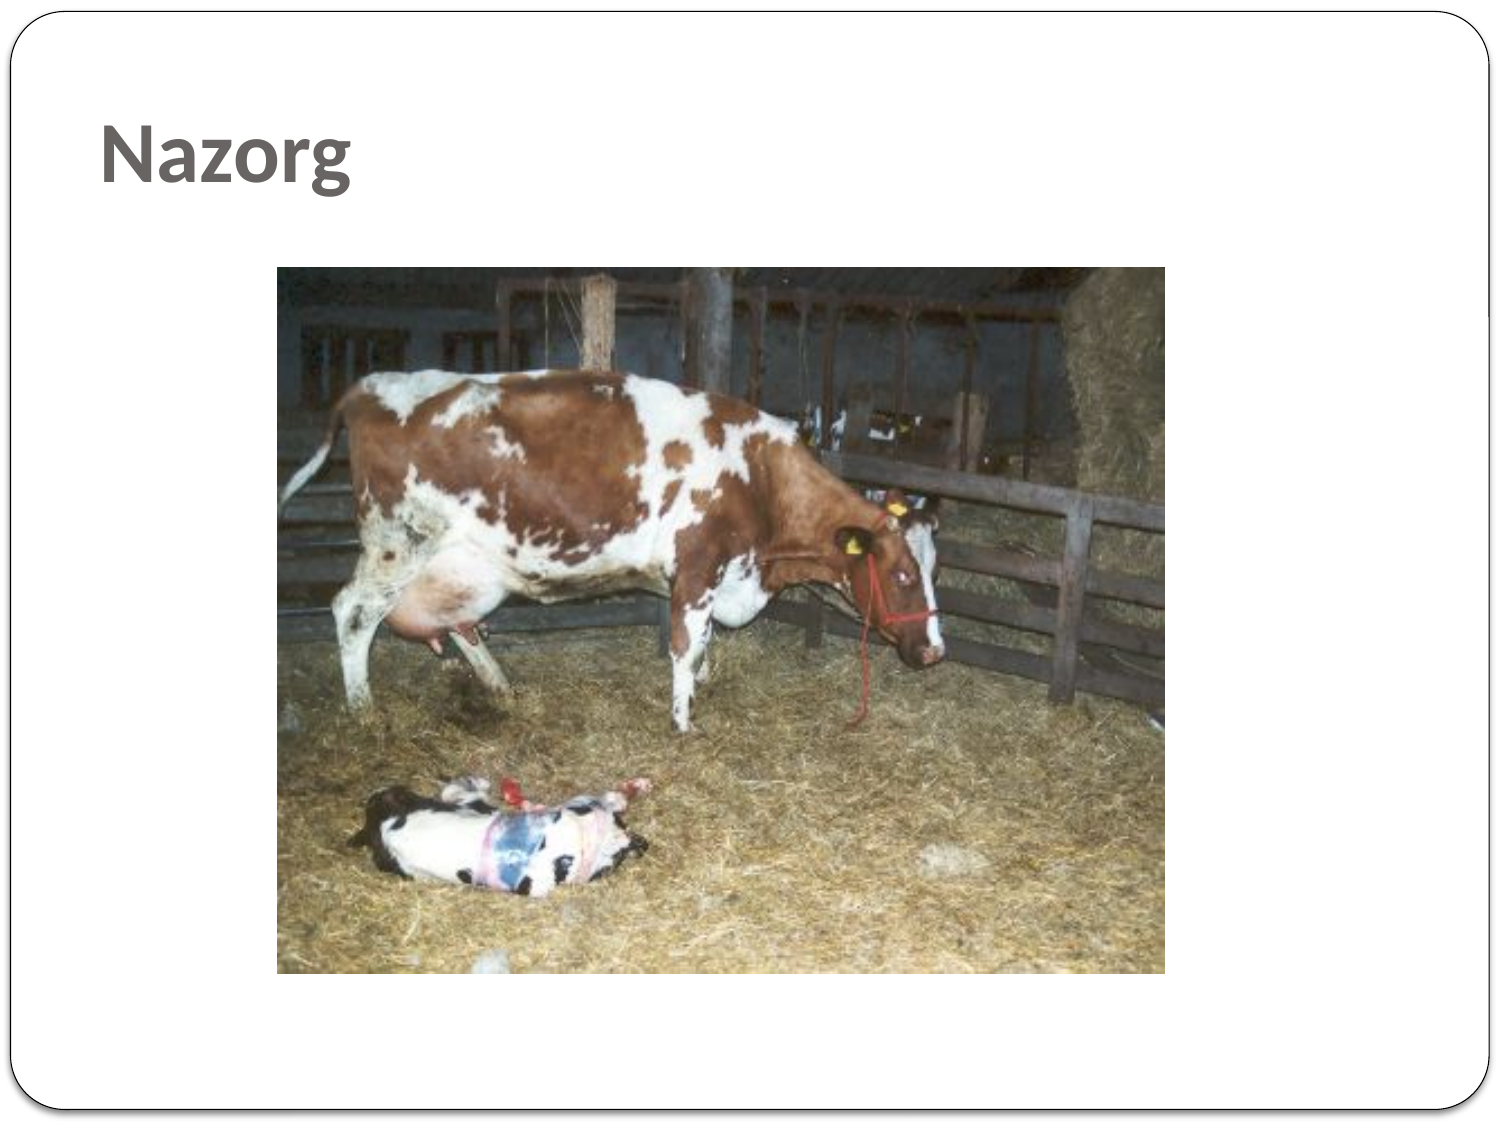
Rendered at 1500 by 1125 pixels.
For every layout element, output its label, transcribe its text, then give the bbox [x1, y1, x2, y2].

picture [277, 266, 1166, 974]
title Nazorg [84, 87, 1496, 216]
